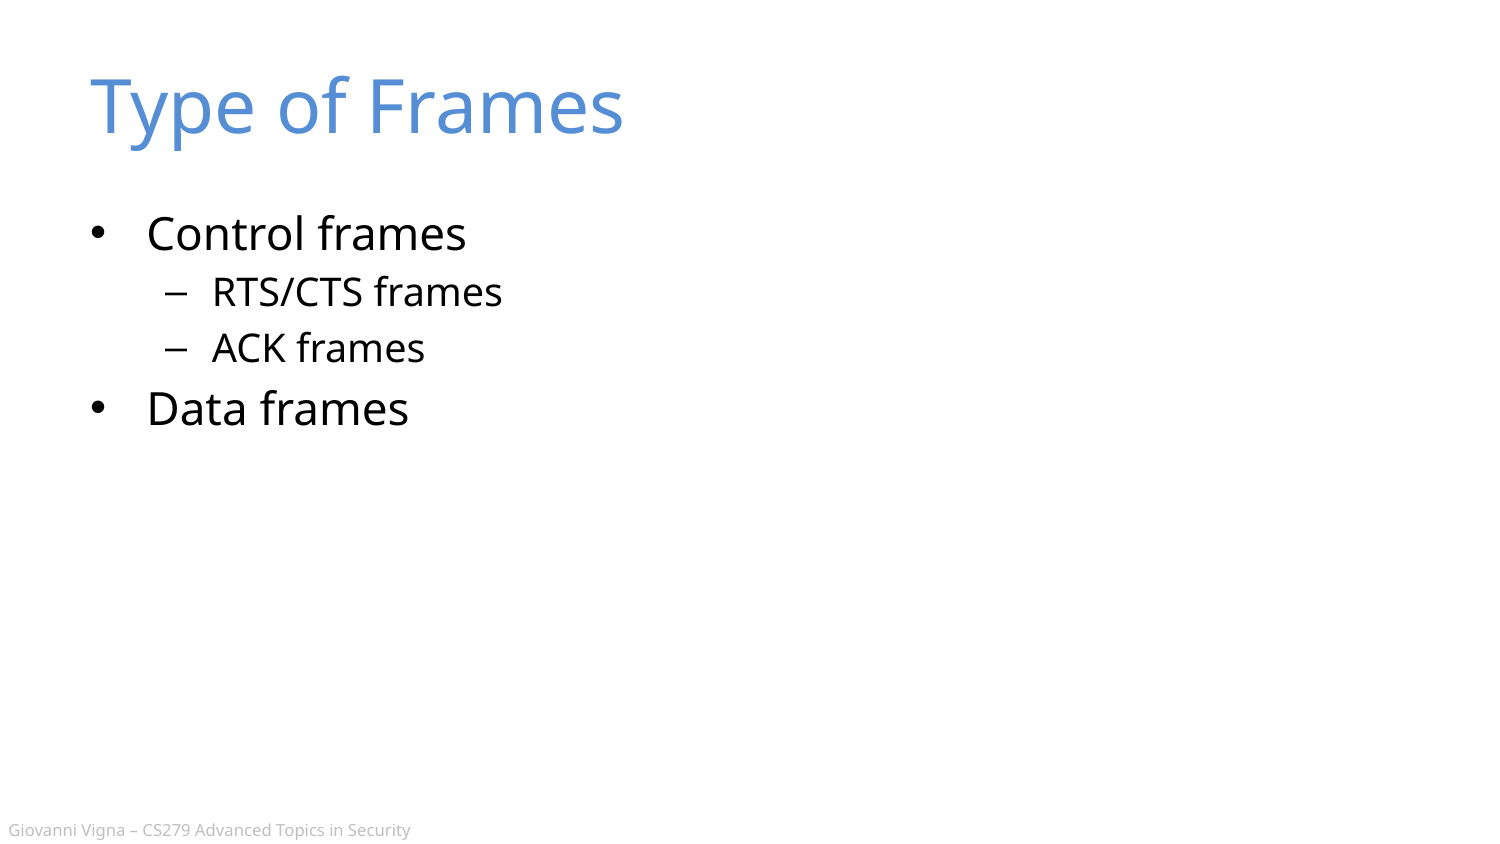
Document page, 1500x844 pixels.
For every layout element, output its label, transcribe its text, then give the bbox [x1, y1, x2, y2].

list Control frames RTS/CTS frames ACK frames Data frames [75, 196, 1425, 813]
title Type of Frames [75, 33, 1425, 175]
